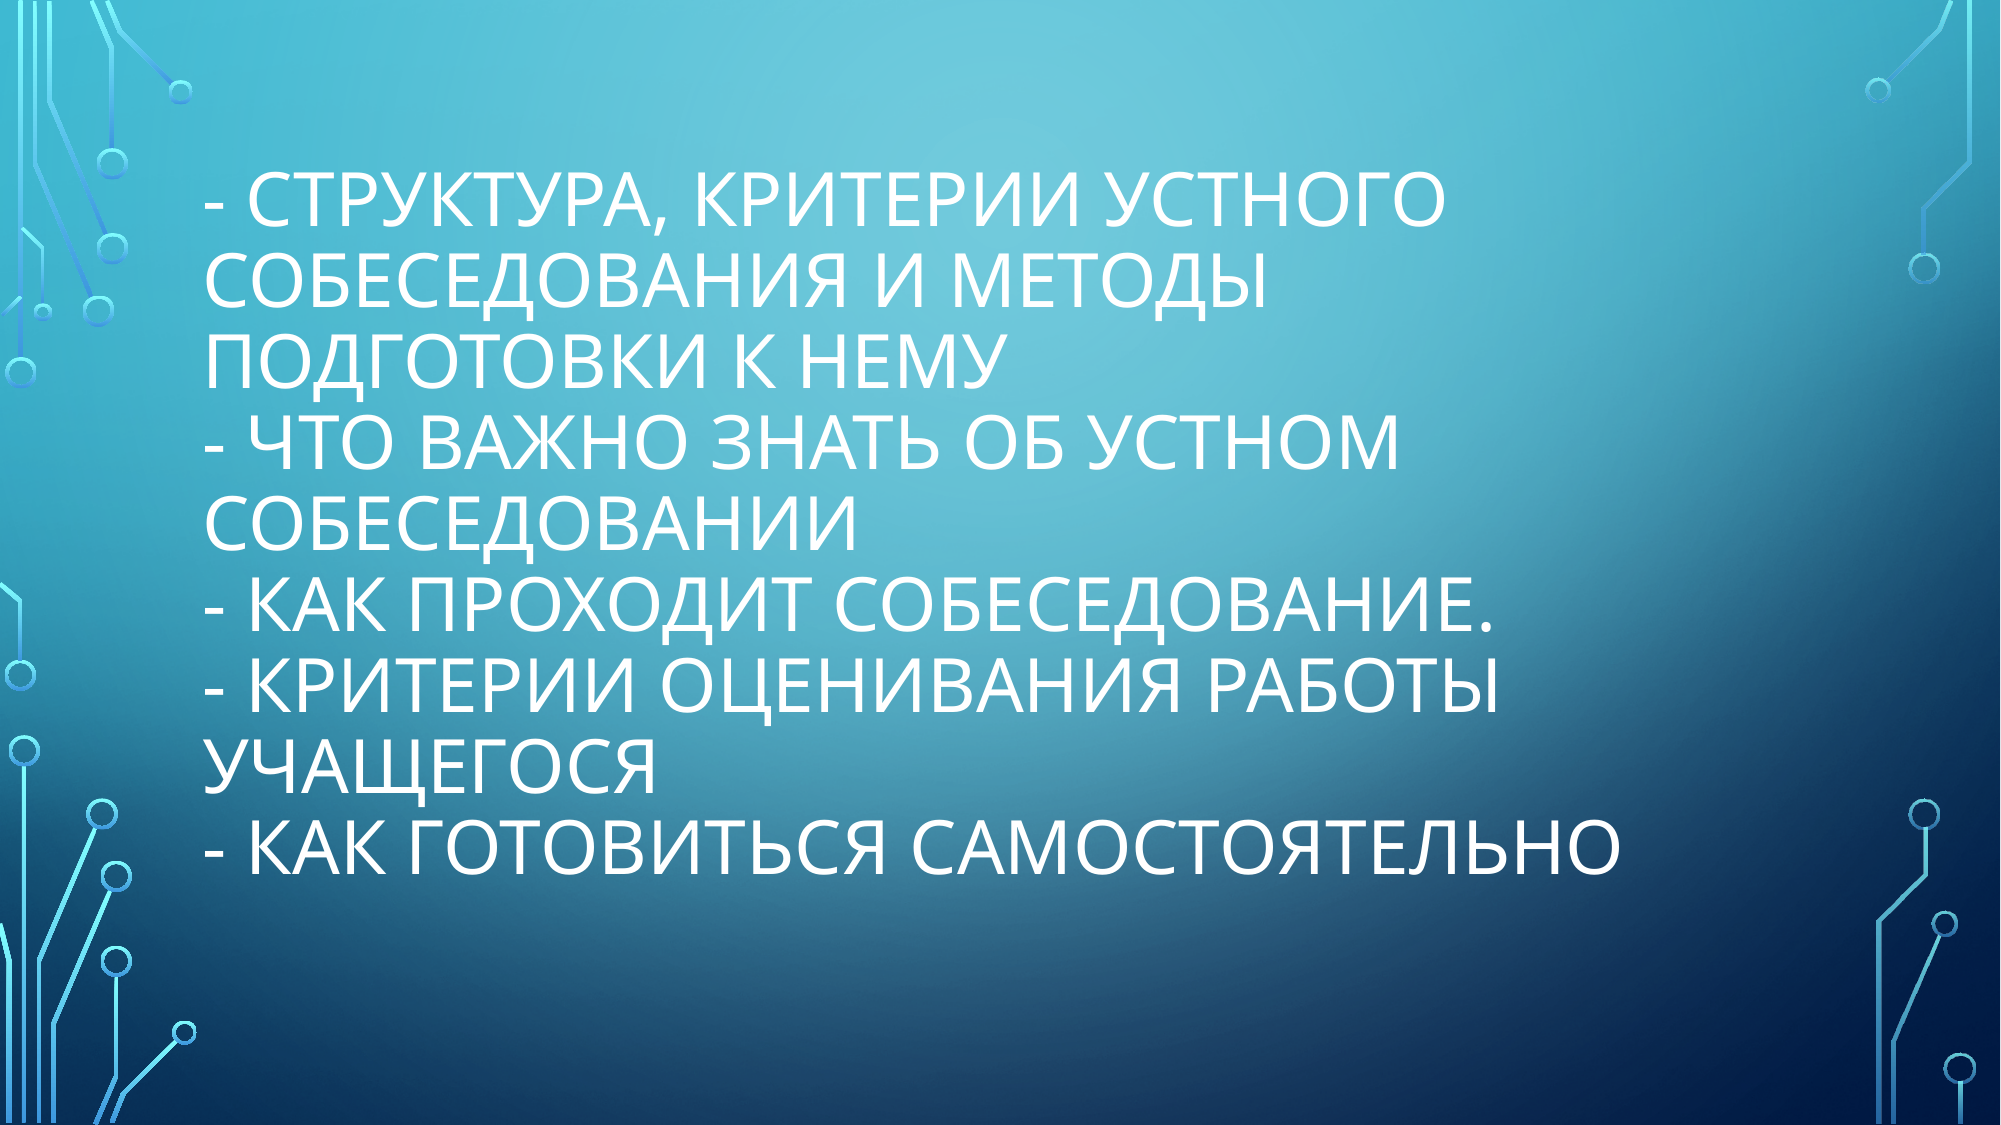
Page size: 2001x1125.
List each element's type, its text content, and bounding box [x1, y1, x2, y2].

title - структура, критерии устного собеседования и методы подготовки к нему - Что важно знать об устном собеседовании - Как проходит собеседование. - Критерии оценивания работы учащегося - Как готовиться самостоятельно [187, 101, 1813, 1042]
